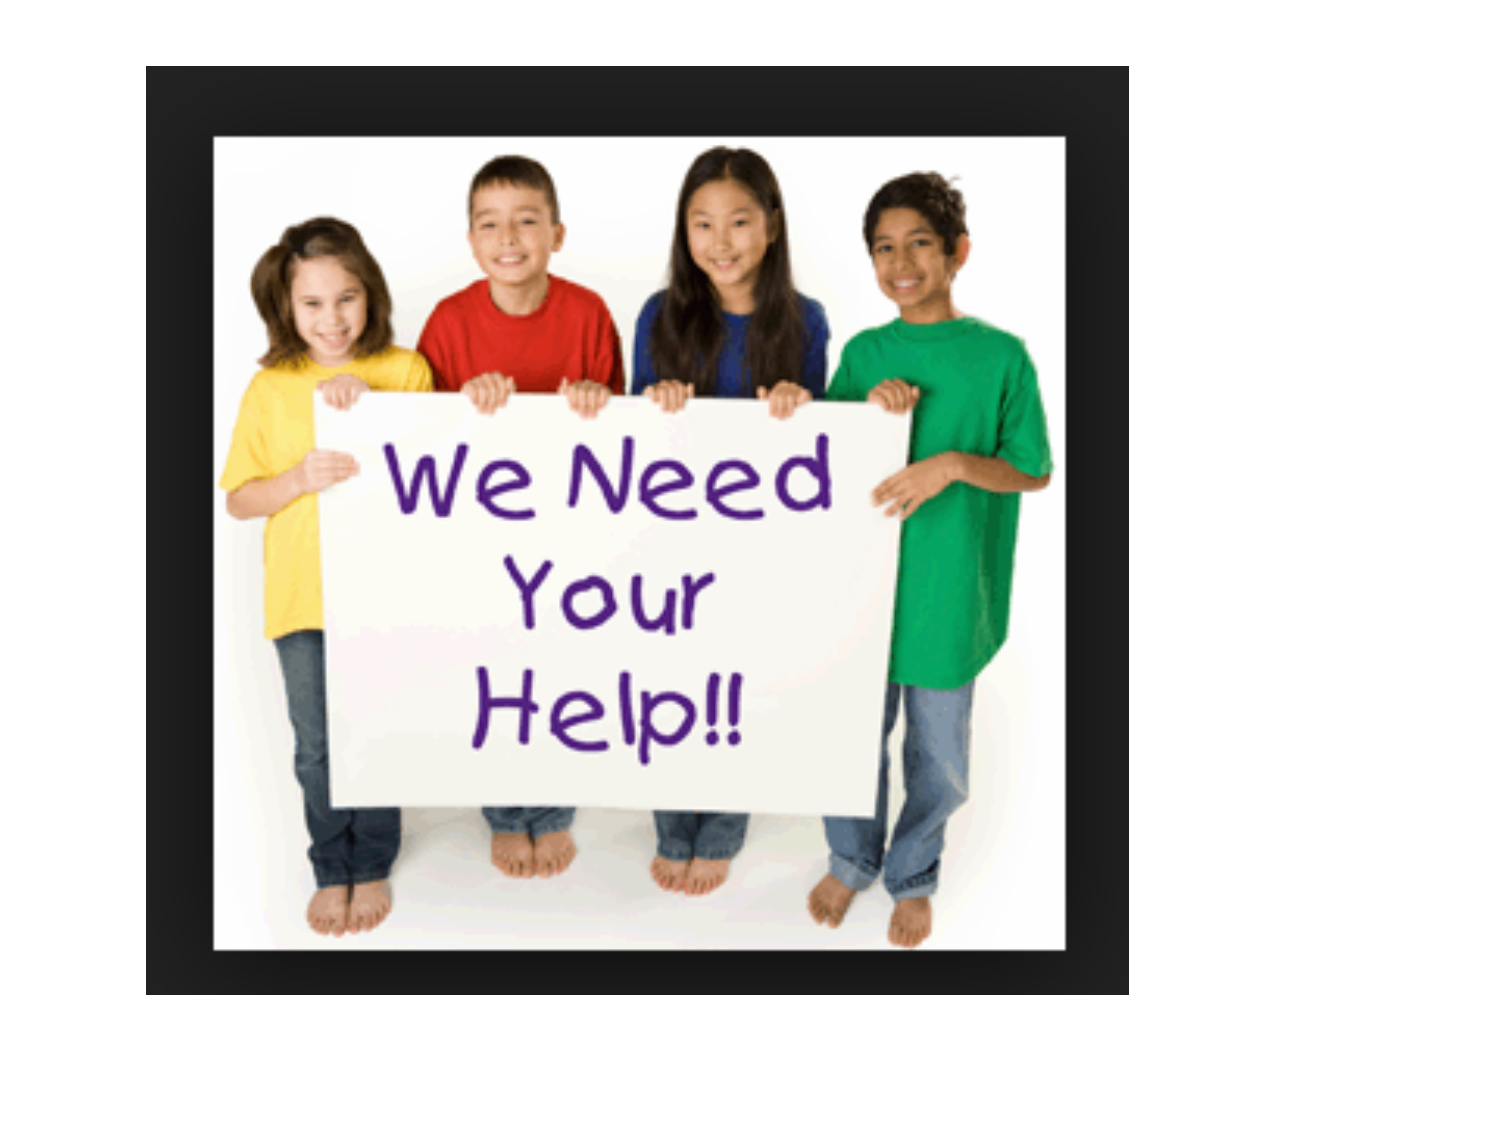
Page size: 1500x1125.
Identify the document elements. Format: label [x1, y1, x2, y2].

picture [146, 65, 1129, 995]
